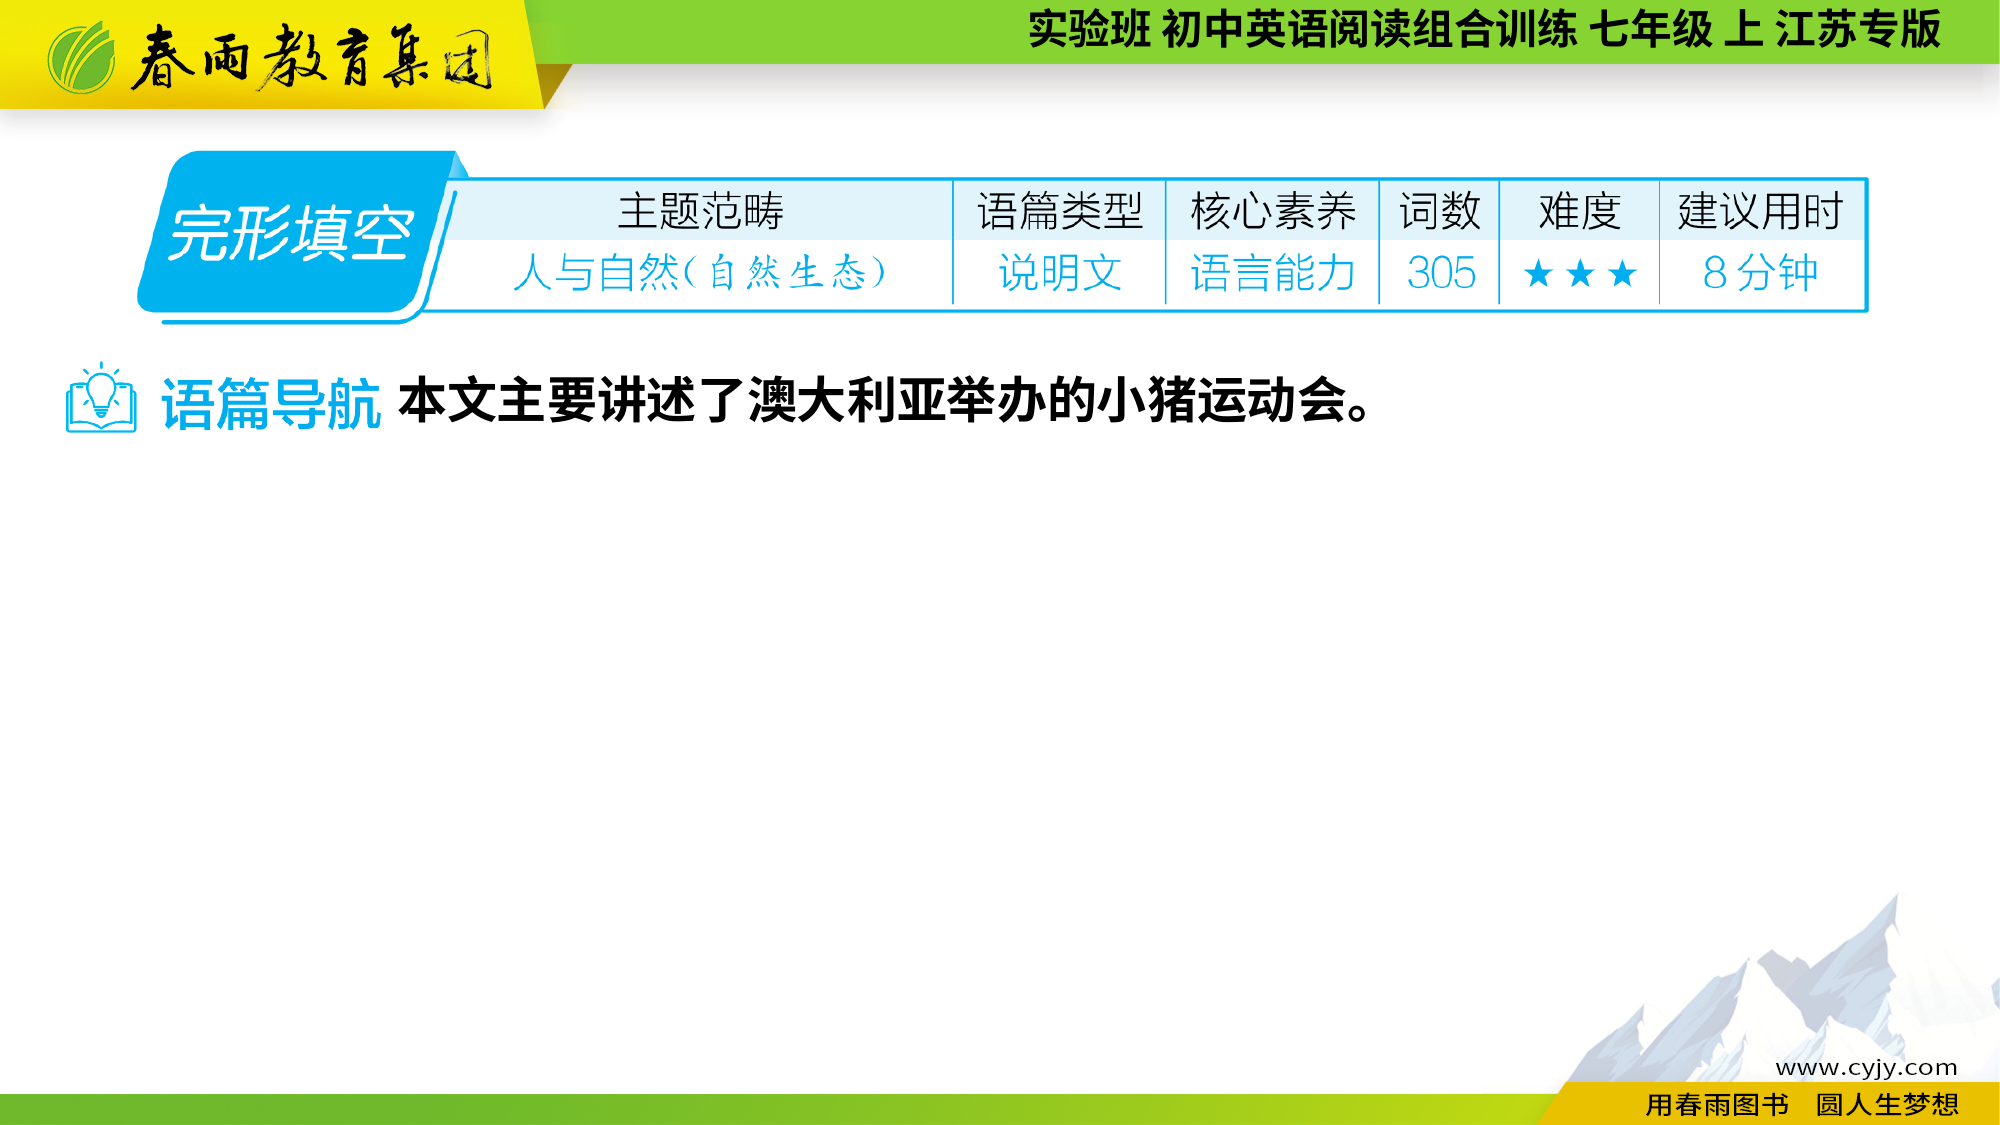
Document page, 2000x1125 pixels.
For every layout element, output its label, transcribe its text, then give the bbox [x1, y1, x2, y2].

text_box 本文主要讲述了澳大利亚举办的小猪运动会。 [382, 361, 1933, 437]
picture [0, 0, 2000, 1125]
